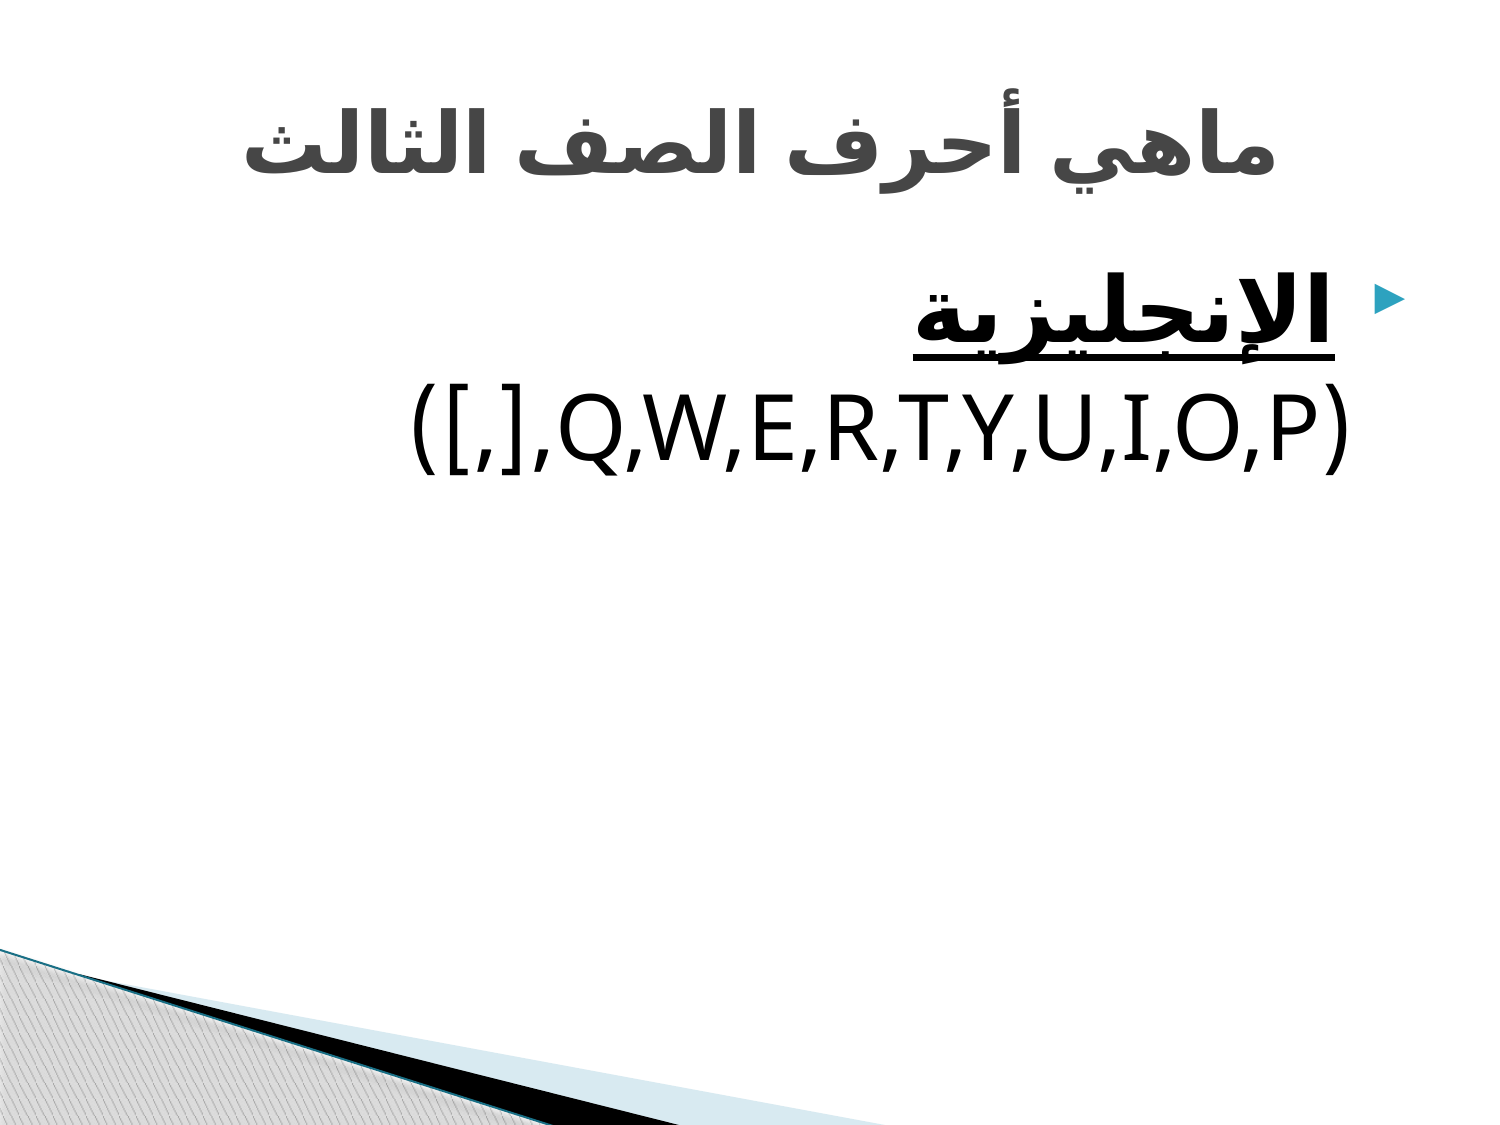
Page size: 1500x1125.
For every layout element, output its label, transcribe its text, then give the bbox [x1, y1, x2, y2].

title ماهي أحرف الصف الثالث [75, 45, 1425, 233]
list الإنجليزية (Q,W,E,R,T,Y,U,I,O,P,[,]) [75, 243, 1425, 986]
